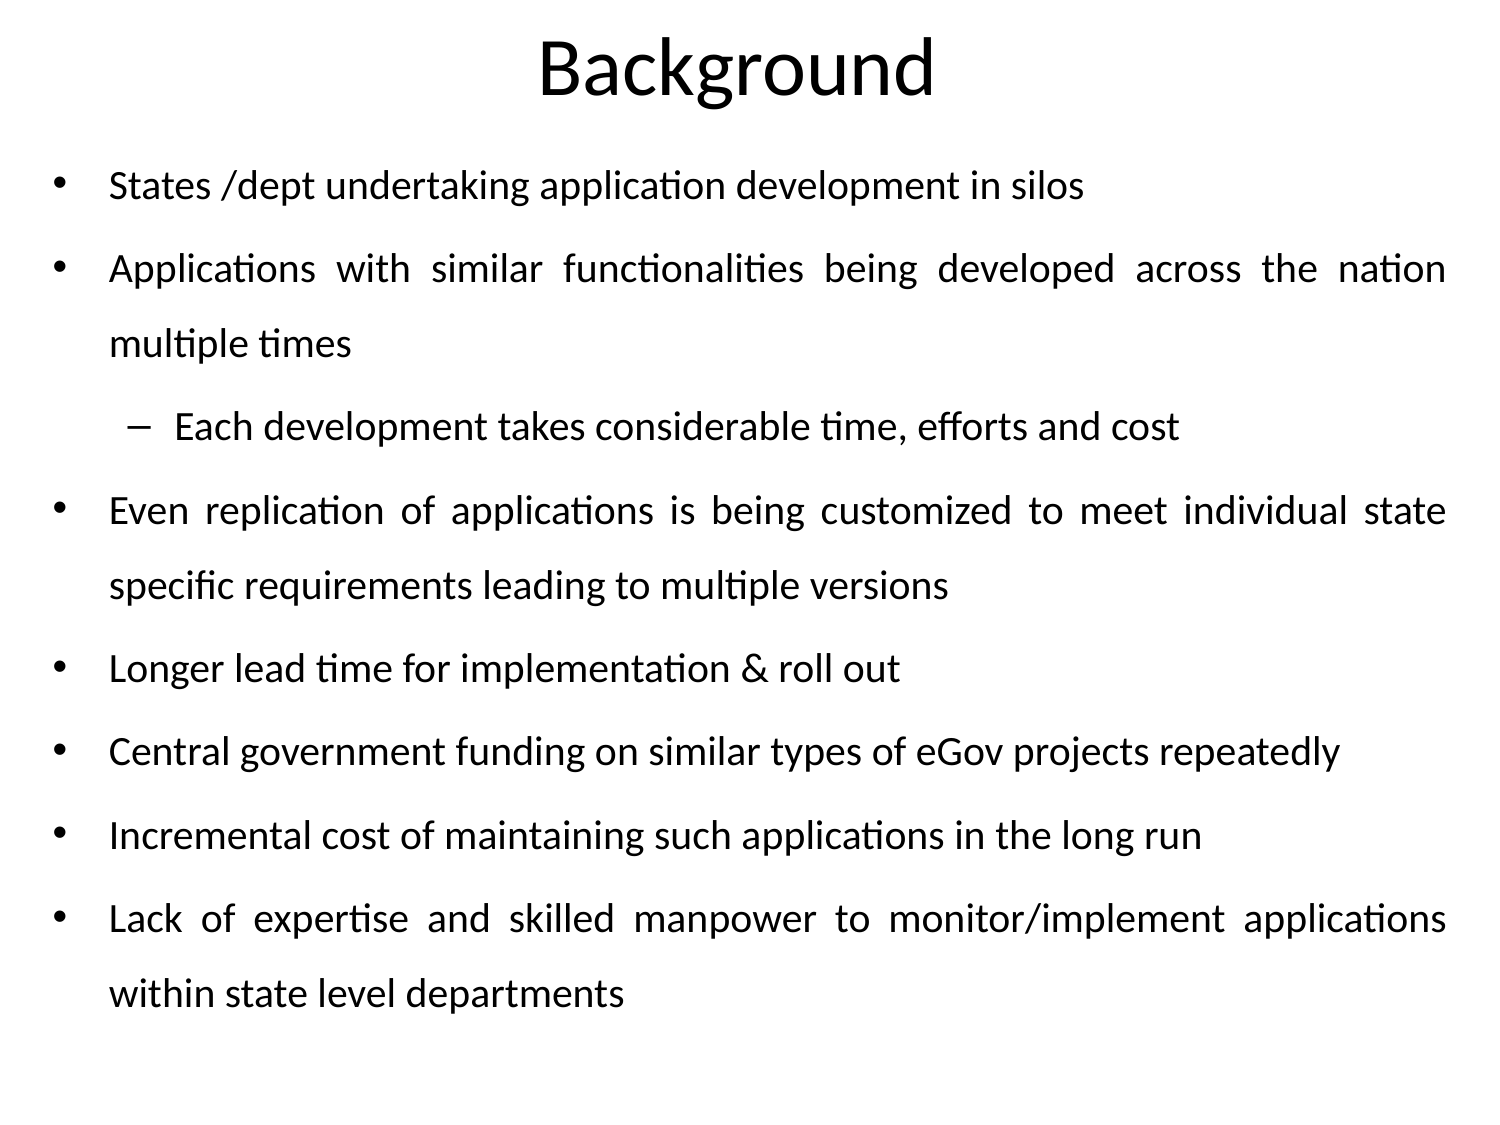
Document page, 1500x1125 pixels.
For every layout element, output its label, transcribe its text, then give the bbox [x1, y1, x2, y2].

list States /dept undertaking application development in silos Applications with similar functionalities being developed across the nation multiple times Each development takes considerable time, efforts and cost Even replication of applications is being customized to meet individual state specific requirements leading to multiple versions Longer lead time for implementation & roll out Central government funding on similar types of eGov projects repeatedly Incremental cost of maintaining such applications in the long run Lack of expertise and skilled manpower to monitor/implement applications within state level departments [37, 125, 1463, 1063]
title Background [62, 0, 1413, 125]
